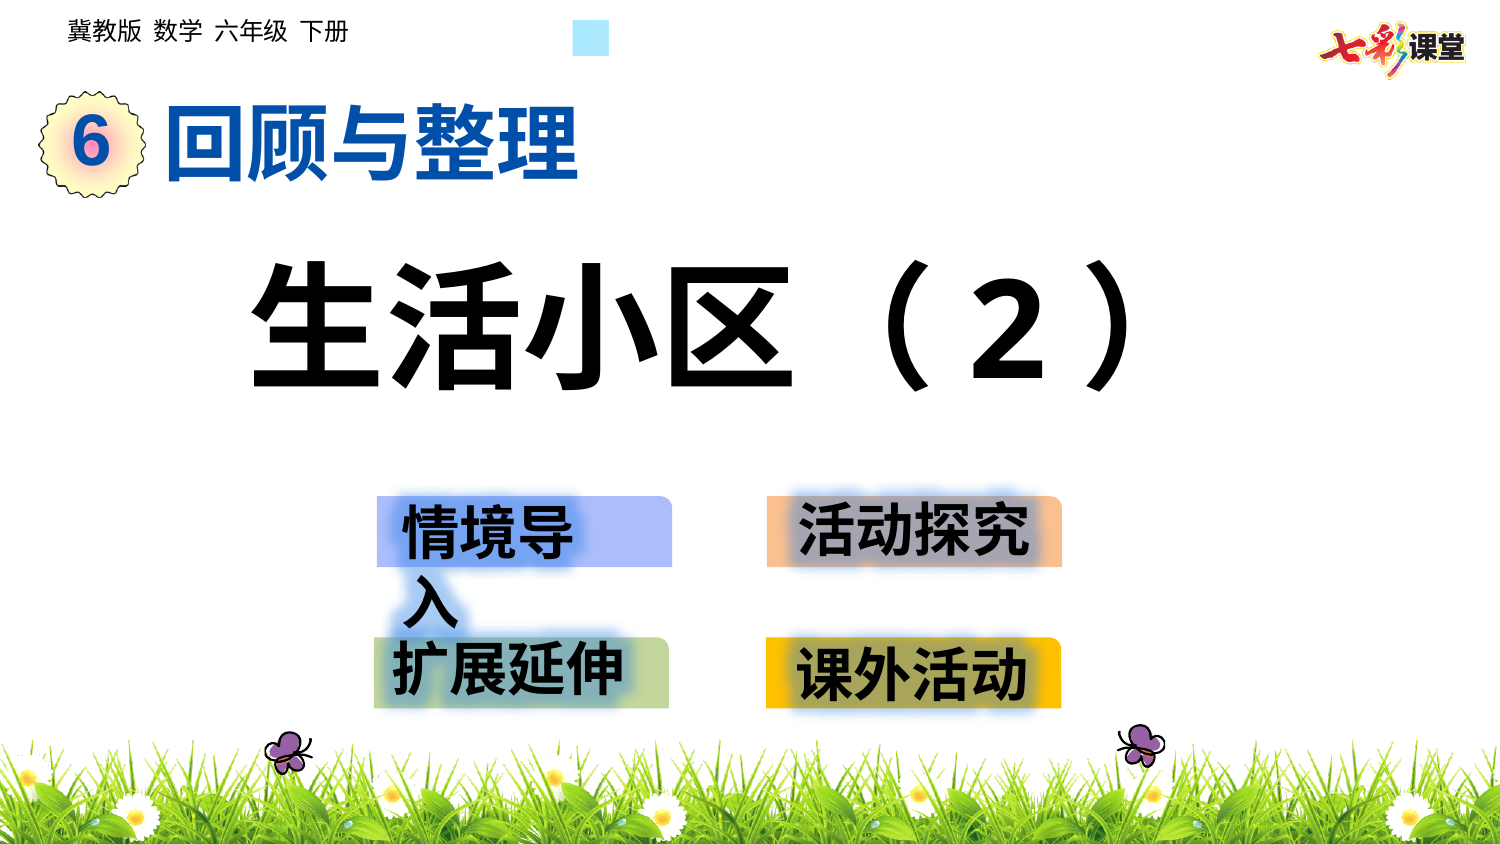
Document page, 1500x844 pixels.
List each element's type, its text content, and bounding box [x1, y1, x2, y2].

text_box 回顾与整理 [152, 85, 592, 197]
text_box [663, 636, 672, 711]
text_box 生活小区（2） [236, 235, 1229, 412]
text_box 情境导入 [381, 484, 653, 579]
text_box 活动探究 [778, 481, 1051, 575]
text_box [37, 84, 146, 198]
text_box 扩展延伸 [372, 620, 644, 715]
picture [0, 723, 1500, 844]
text_box 课外活动 [776, 625, 1048, 720]
picture [1316, 20, 1468, 80]
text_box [0, 0, 573, 70]
